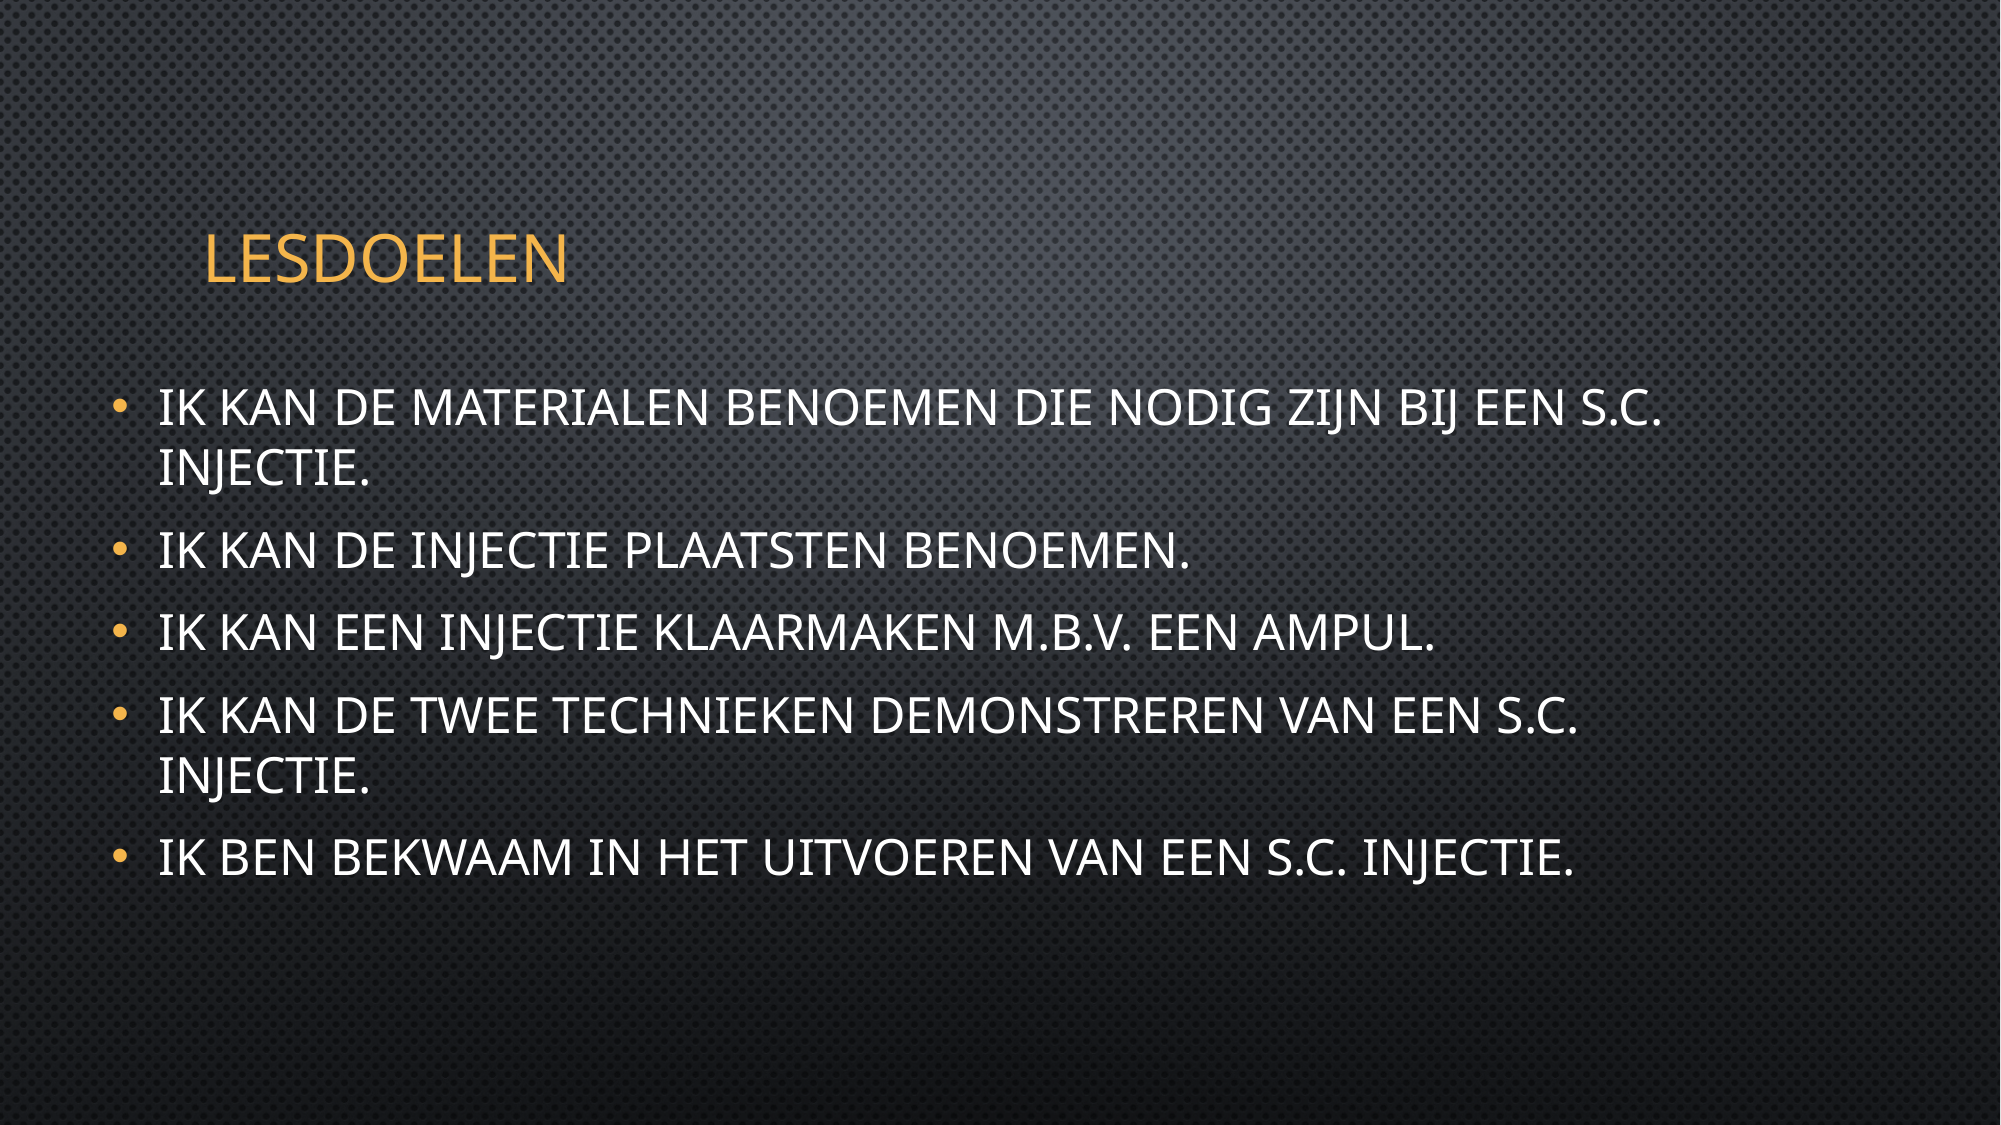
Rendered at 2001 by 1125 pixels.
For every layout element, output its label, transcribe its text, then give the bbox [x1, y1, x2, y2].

list Ik kan de materialen benoemen die nodig zijn bij een S.C. injectie. Ik kan de injectie plaatsten benoemen. Ik kan een injectie klaarmaken m.b.v. een ampul. Ik kan de twee technieken demonstreren van een S.C. injectie. Ik ben bekwaam in het uitvoeren van een S.C. injectie. [96, 311, 1813, 950]
title lesdoelen [187, 99, 1813, 311]
